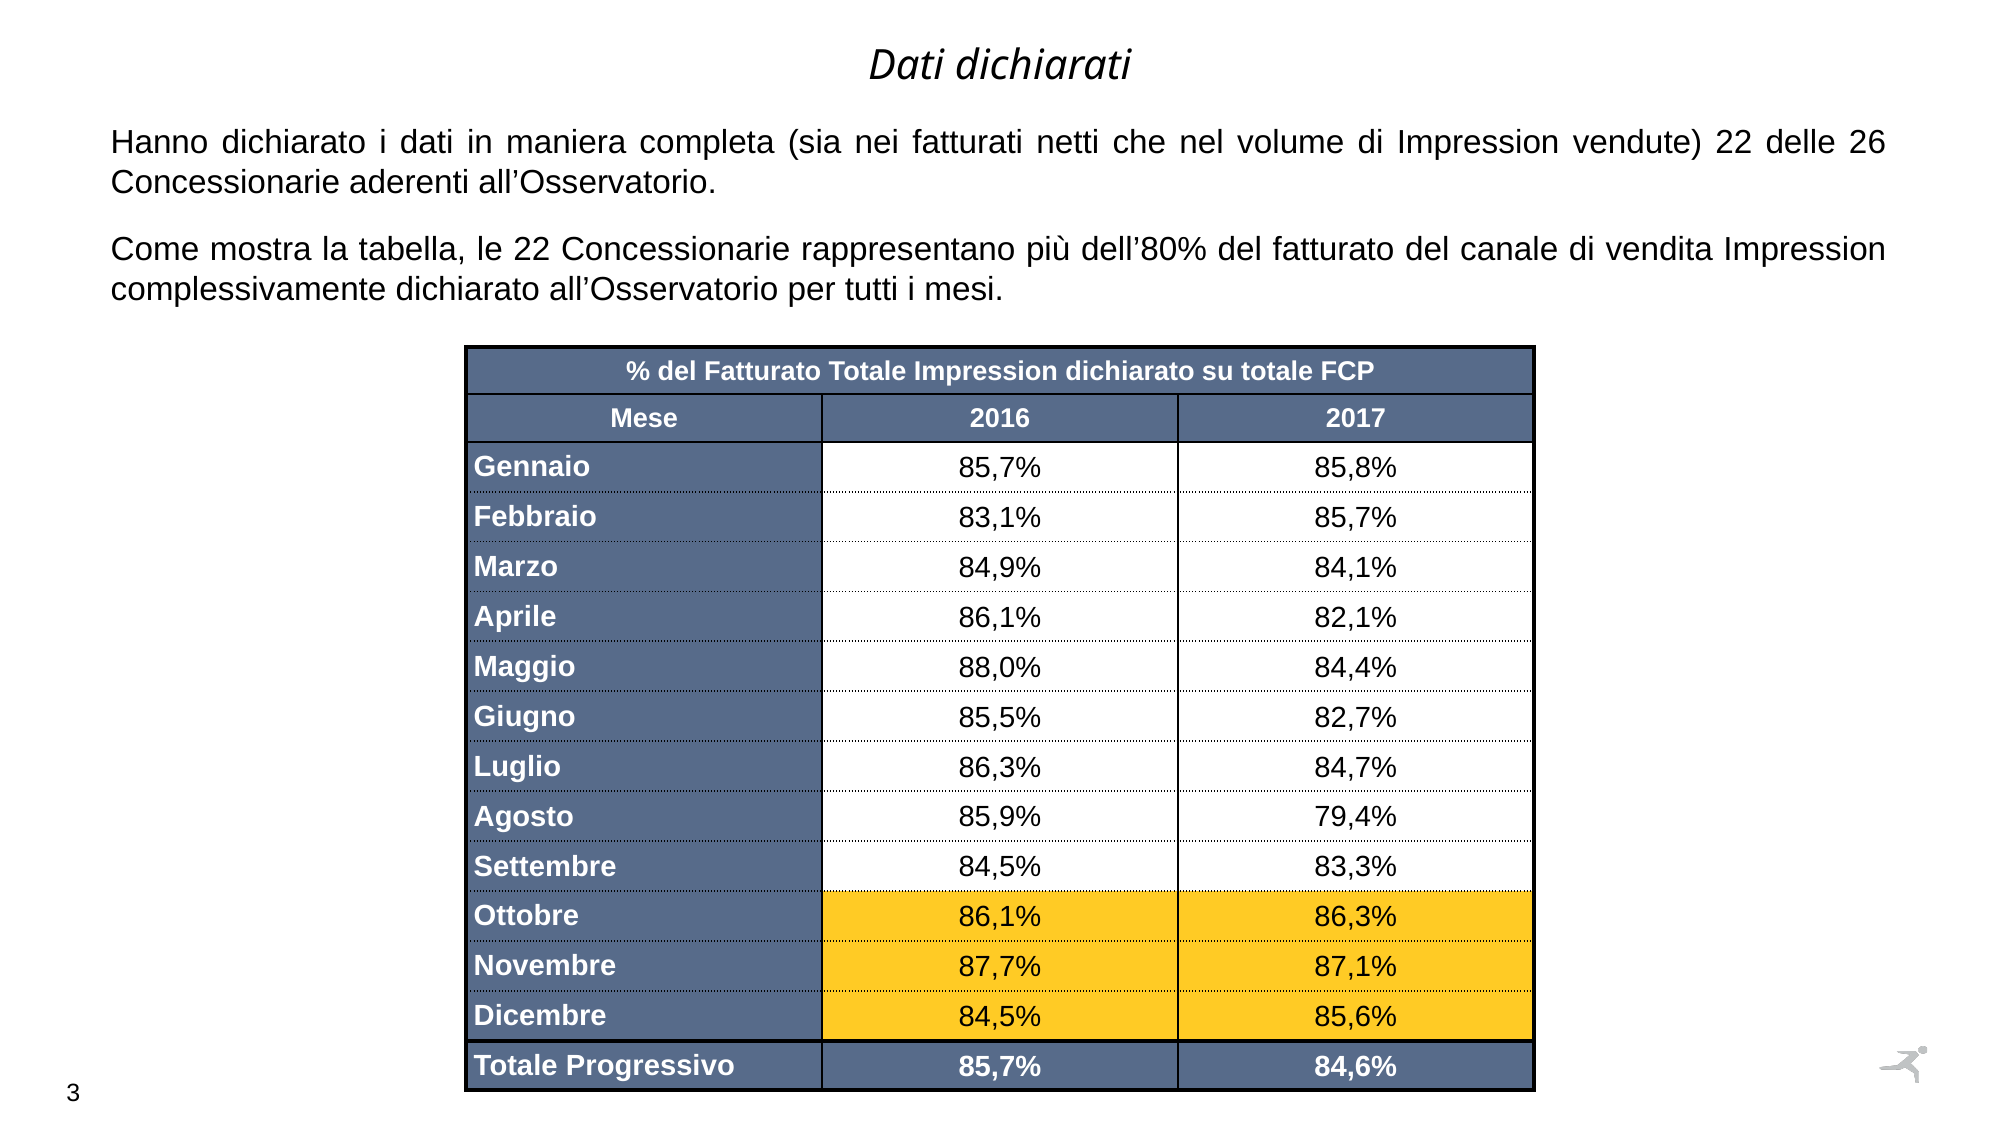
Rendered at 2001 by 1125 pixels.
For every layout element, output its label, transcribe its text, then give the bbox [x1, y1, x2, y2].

table_cell 86,3% [1179, 891, 1532, 941]
text_box Hanno dichiarato i dati in maniera completa (sia nei fatturati netti che nel volume di Impression vendute) 22 delle 26 Concessionarie aderenti all’Osservatorio. Come mostra la tabella, le 22 Concessionarie rappresentano più dell’80% del fatturato del canale di vendita Impression complessivamente dichiarato all’Osservatorio per tutti i mesi. [95, 112, 1905, 315]
table_cell Giugno [468, 691, 821, 741]
table_cell 84,9% [823, 542, 1177, 591]
table_cell 84,6% [1179, 1043, 1532, 1088]
table_cell 85,9% [823, 791, 1177, 841]
table_cell Aprile [468, 591, 821, 641]
table_cell 82,1% [1179, 591, 1532, 641]
table_cell 82,7% [1179, 691, 1532, 741]
table_cell Settembre [468, 841, 821, 891]
table_cell 2017 [1179, 395, 1532, 441]
table_cell Maggio [468, 641, 821, 691]
table_cell Marzo [468, 542, 821, 591]
table_cell 88,0% [823, 641, 1177, 691]
table_cell 84,7% [1179, 741, 1532, 791]
table_cell 86,1% [823, 591, 1177, 641]
table_cell Luglio [468, 741, 821, 791]
table_cell 85,5% [823, 691, 1177, 741]
table_cell Agosto [468, 791, 821, 841]
table_cell Febbraio [468, 492, 821, 542]
table_cell 85,8% [1179, 443, 1532, 492]
table_cell 86,1% [823, 891, 1177, 941]
table_cell 85,7% [823, 443, 1177, 492]
table_cell 85,6% [1179, 991, 1532, 1039]
table_cell 84,5% [823, 841, 1177, 891]
table_cell Totale Progressivo [468, 1043, 821, 1088]
table_cell 85,7% [823, 1043, 1177, 1088]
table_cell Gennaio [468, 443, 821, 492]
table_cell 2016 [823, 395, 1177, 441]
table_cell 84,4% [1179, 641, 1532, 691]
table_cell 83,1% [823, 492, 1177, 542]
table_header % del Fatturato Totale Impression dichiarato su totale FCP [468, 349, 1532, 393]
table_cell Mese [468, 395, 821, 441]
table_cell 84,5% [823, 991, 1177, 1039]
table_cell Novembre [468, 941, 821, 991]
table_cell Ottobre [468, 891, 821, 941]
table_cell 87,7% [823, 941, 1177, 991]
slide_number 3 [0, 1061, 96, 1122]
text_box Dati dichiarati [314, 30, 1686, 112]
table_cell 87,1% [1179, 941, 1532, 991]
table_cell Dicembre [468, 991, 821, 1039]
table_cell 86,3% [823, 741, 1177, 791]
table_cell 84,1% [1179, 542, 1532, 591]
table_cell 83,3% [1179, 841, 1532, 891]
table_cell 85,7% [1179, 492, 1532, 542]
table_cell 79,4% [1179, 791, 1532, 841]
